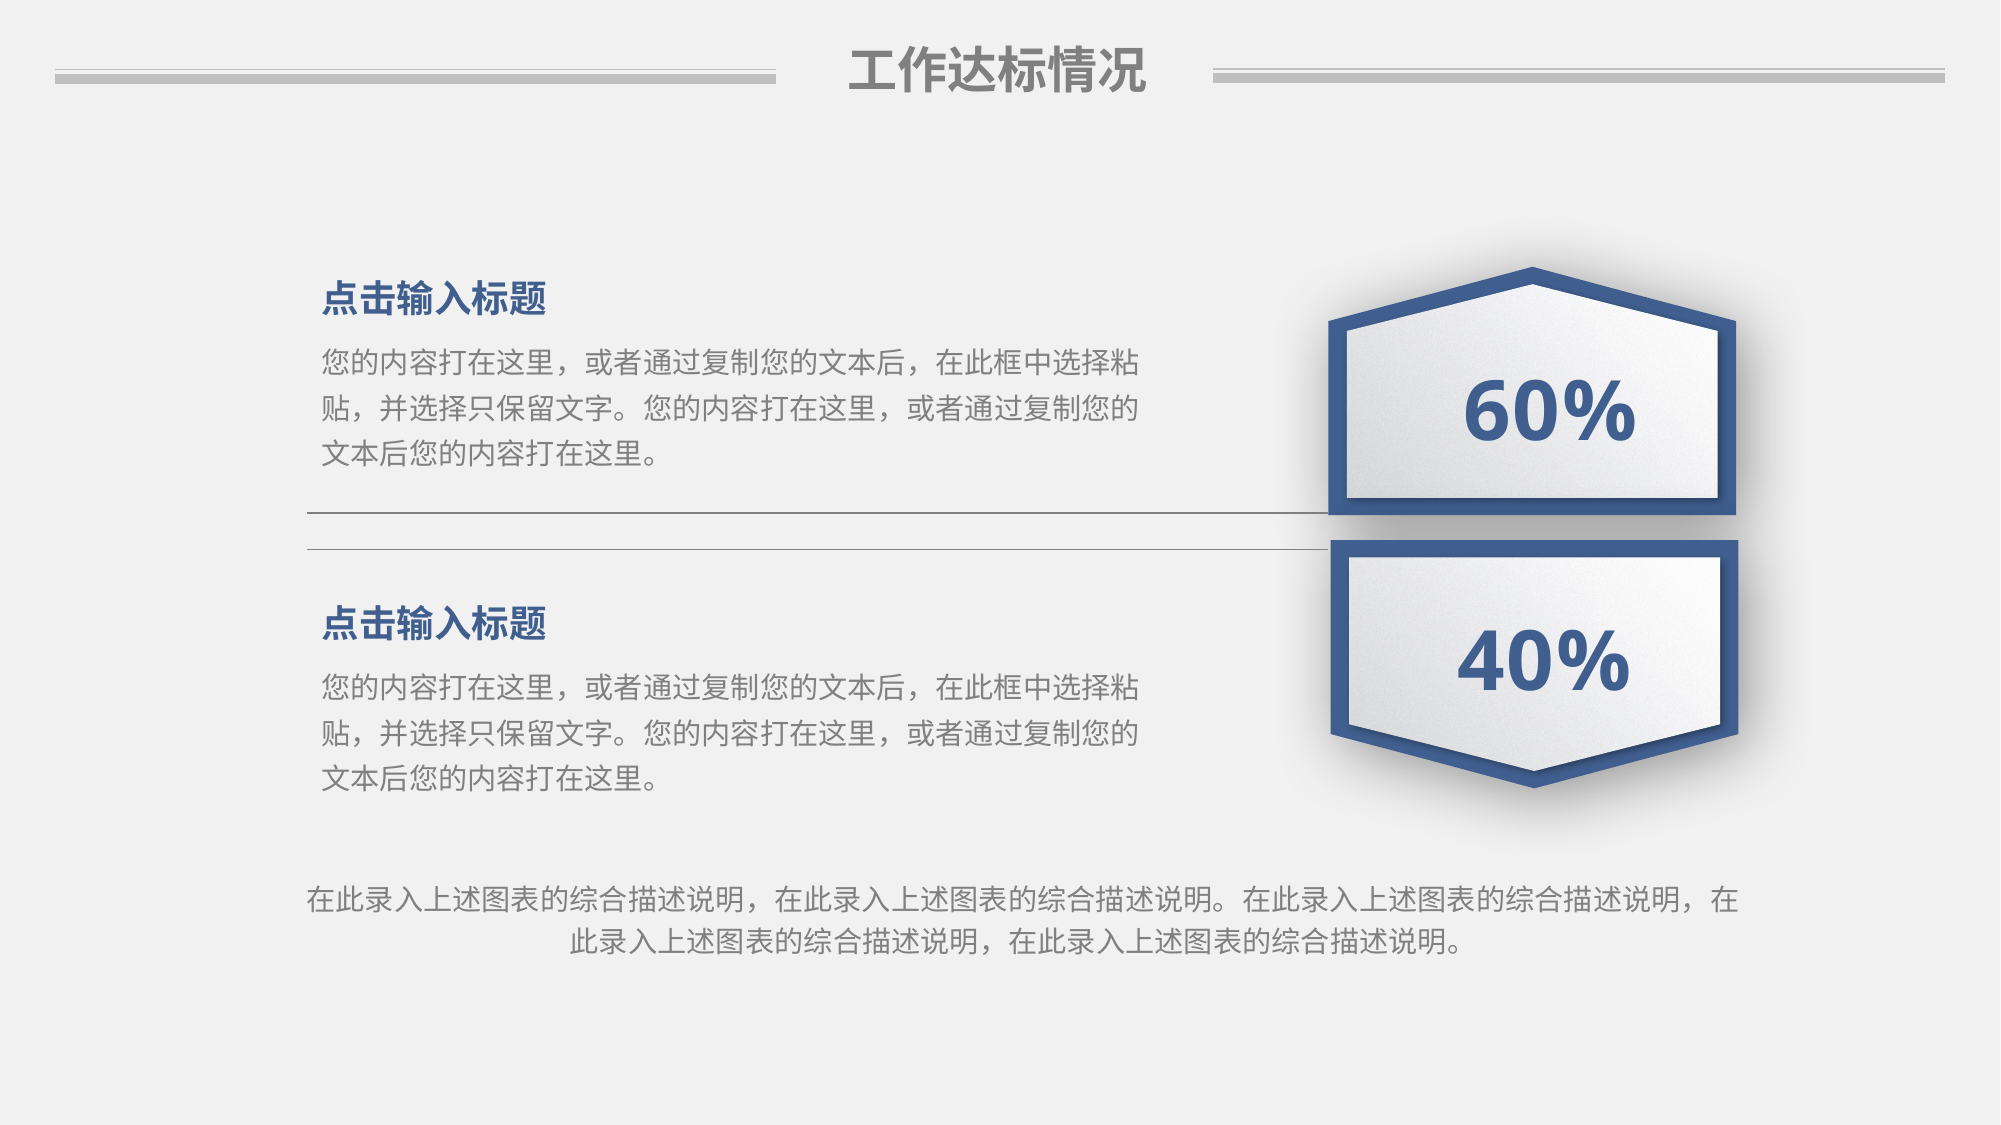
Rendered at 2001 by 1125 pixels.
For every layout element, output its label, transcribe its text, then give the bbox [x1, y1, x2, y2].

text_box 工作达标情况 [782, 30, 1213, 106]
text_box 您的内容打在这里，或者通过复制您的文本后，在此框中选择粘贴，并选择只保留文字。您的内容打在这里，或者通过复制您的文本后您的内容打在这里。 [306, 651, 1168, 803]
text_box 点击输入标题 [306, 592, 764, 651]
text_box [1330, 539, 1739, 789]
text_box 在此录入上述图表的综合描述说明，在此录入上述图表的综合描述说明。在此录入上述图表的综合描述说明，在此录入上述图表的综合描述说明，在此录入上述图表的综合描述说明。 [289, 866, 1757, 966]
text_box 您的内容打在这里，或者通过复制您的文本后，在此框中选择粘贴，并选择只保留文字。您的内容打在这里，或者通过复制您的文本后您的内容打在这里。 [306, 326, 1168, 478]
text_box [1328, 266, 1737, 516]
text_box 点击输入标题 [306, 267, 764, 326]
